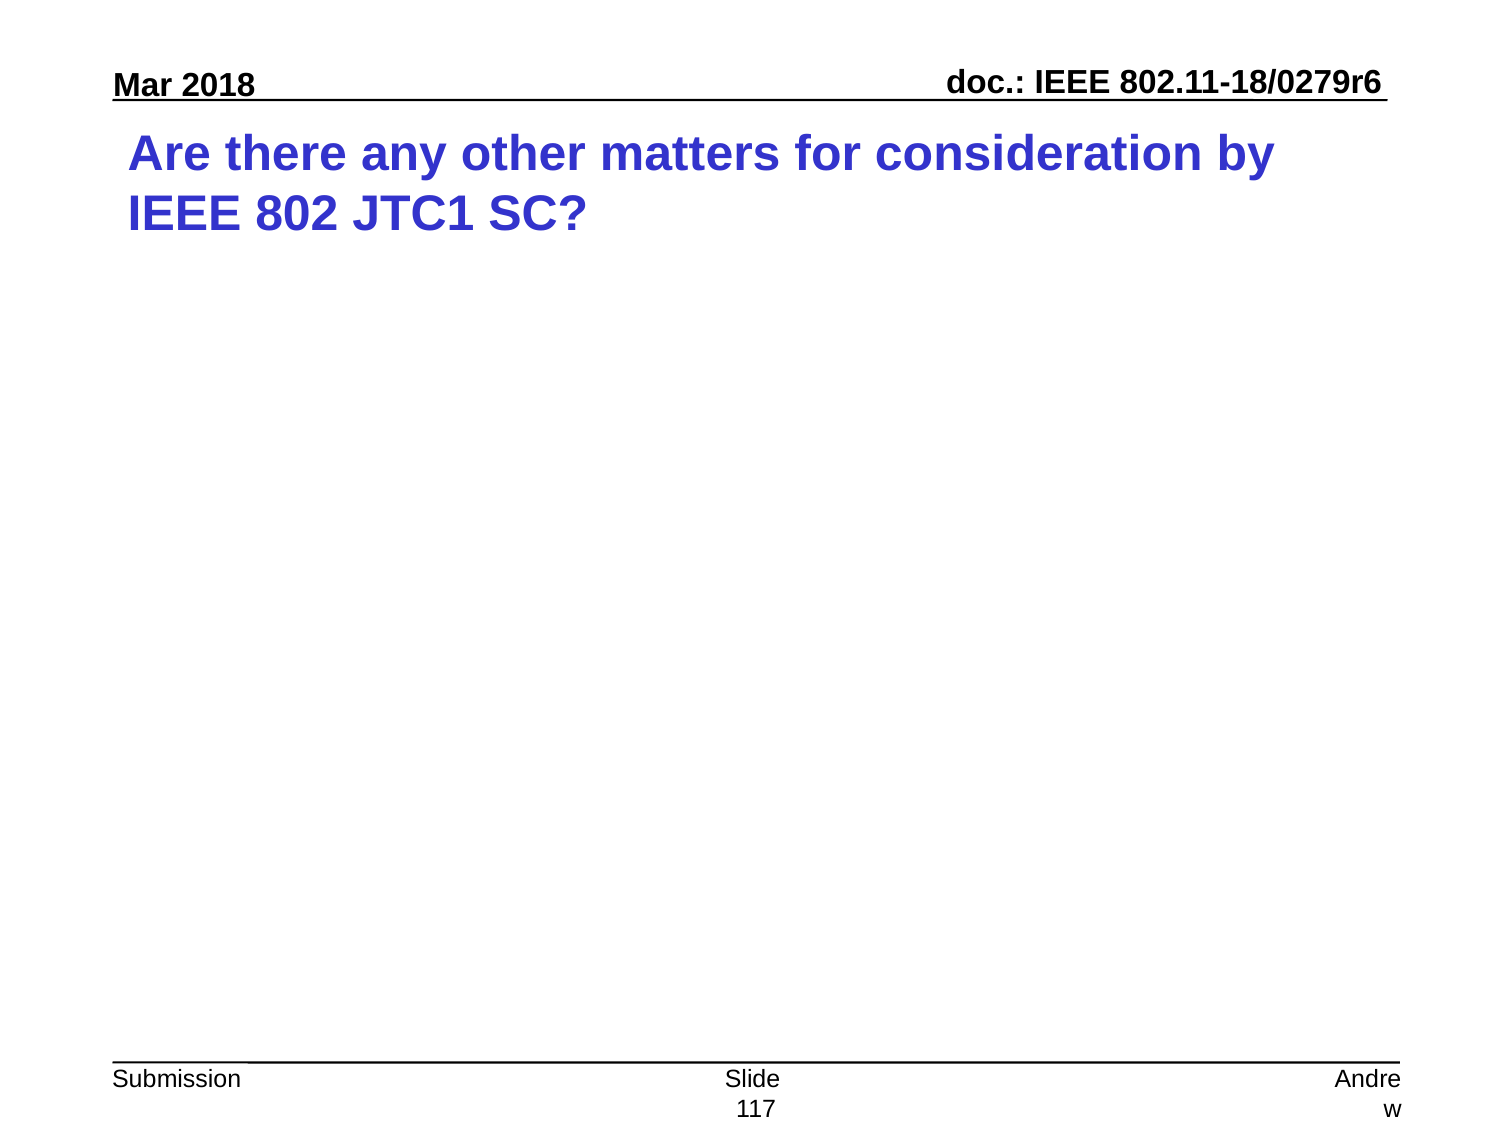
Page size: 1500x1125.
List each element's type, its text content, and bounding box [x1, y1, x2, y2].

title Are there any other matters for consideration by IEEE 802 JTC1 SC? [112, 112, 1388, 288]
footer Andrew Myles, Cisco [1320, 1061, 1402, 1093]
slide_number Slide 117 [709, 1061, 803, 1093]
